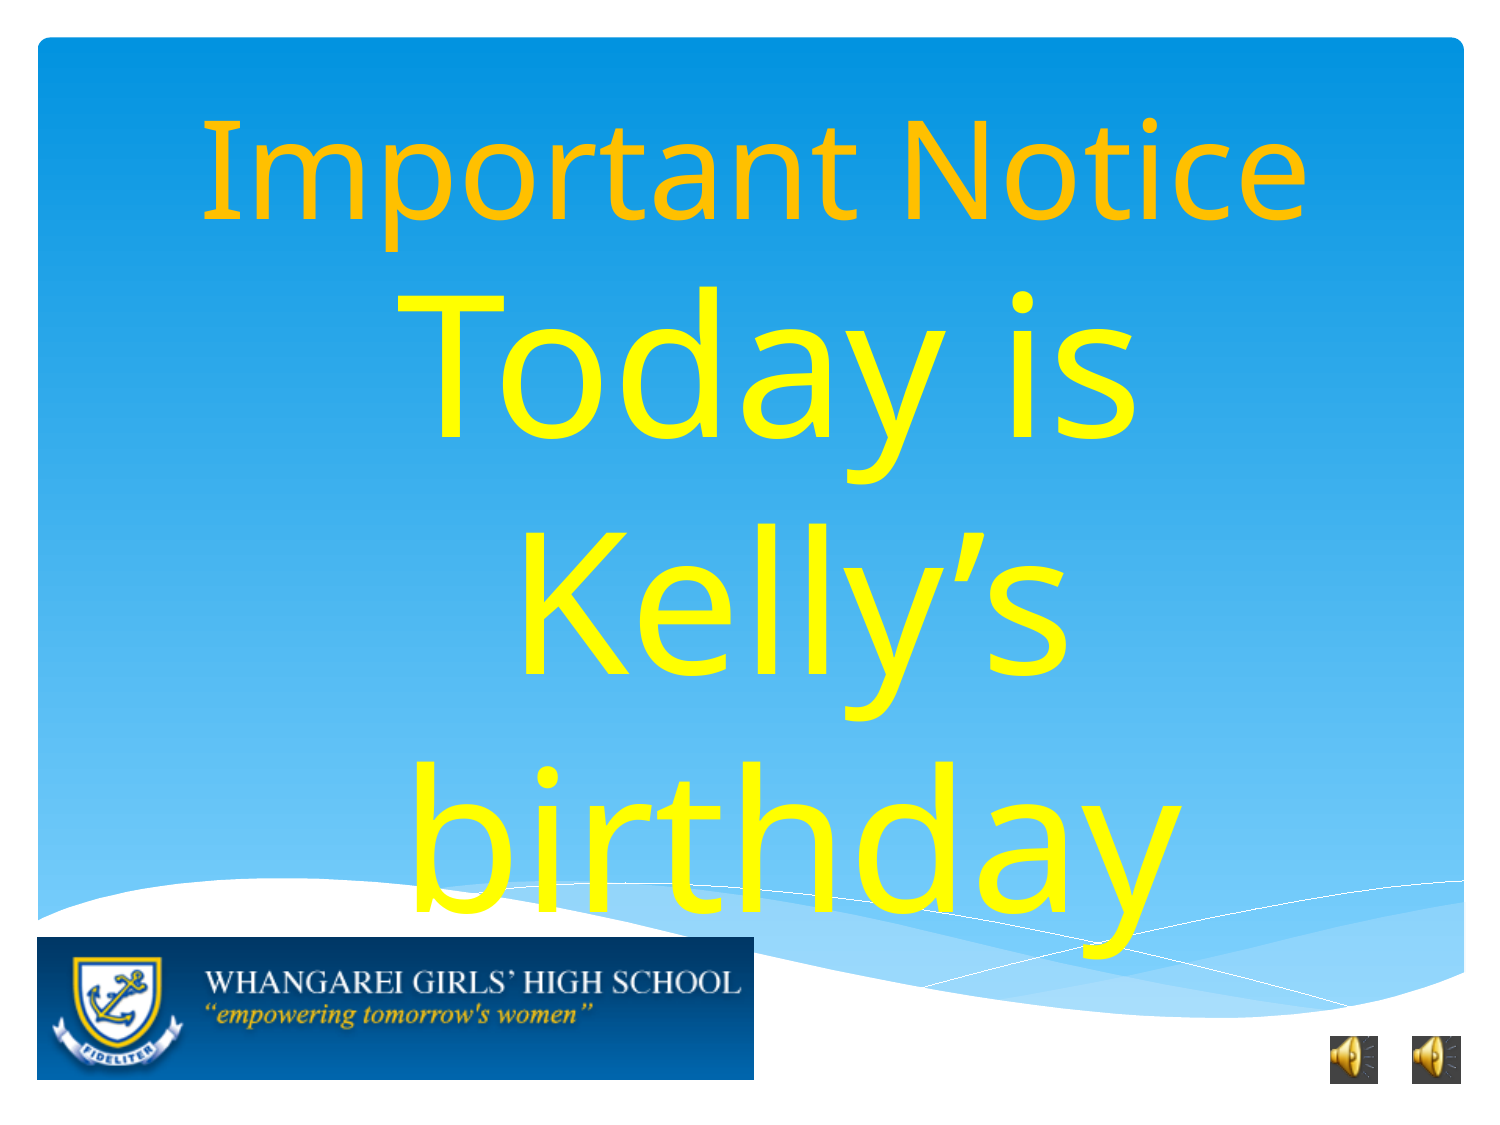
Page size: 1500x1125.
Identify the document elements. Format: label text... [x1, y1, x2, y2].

picture [1411, 1034, 1462, 1086]
picture [37, 937, 754, 1080]
text_box Important Notice [149, 37, 1362, 255]
picture [1328, 1034, 1380, 1086]
text_box Today is Kelly’s birthday [149, 231, 1391, 963]
